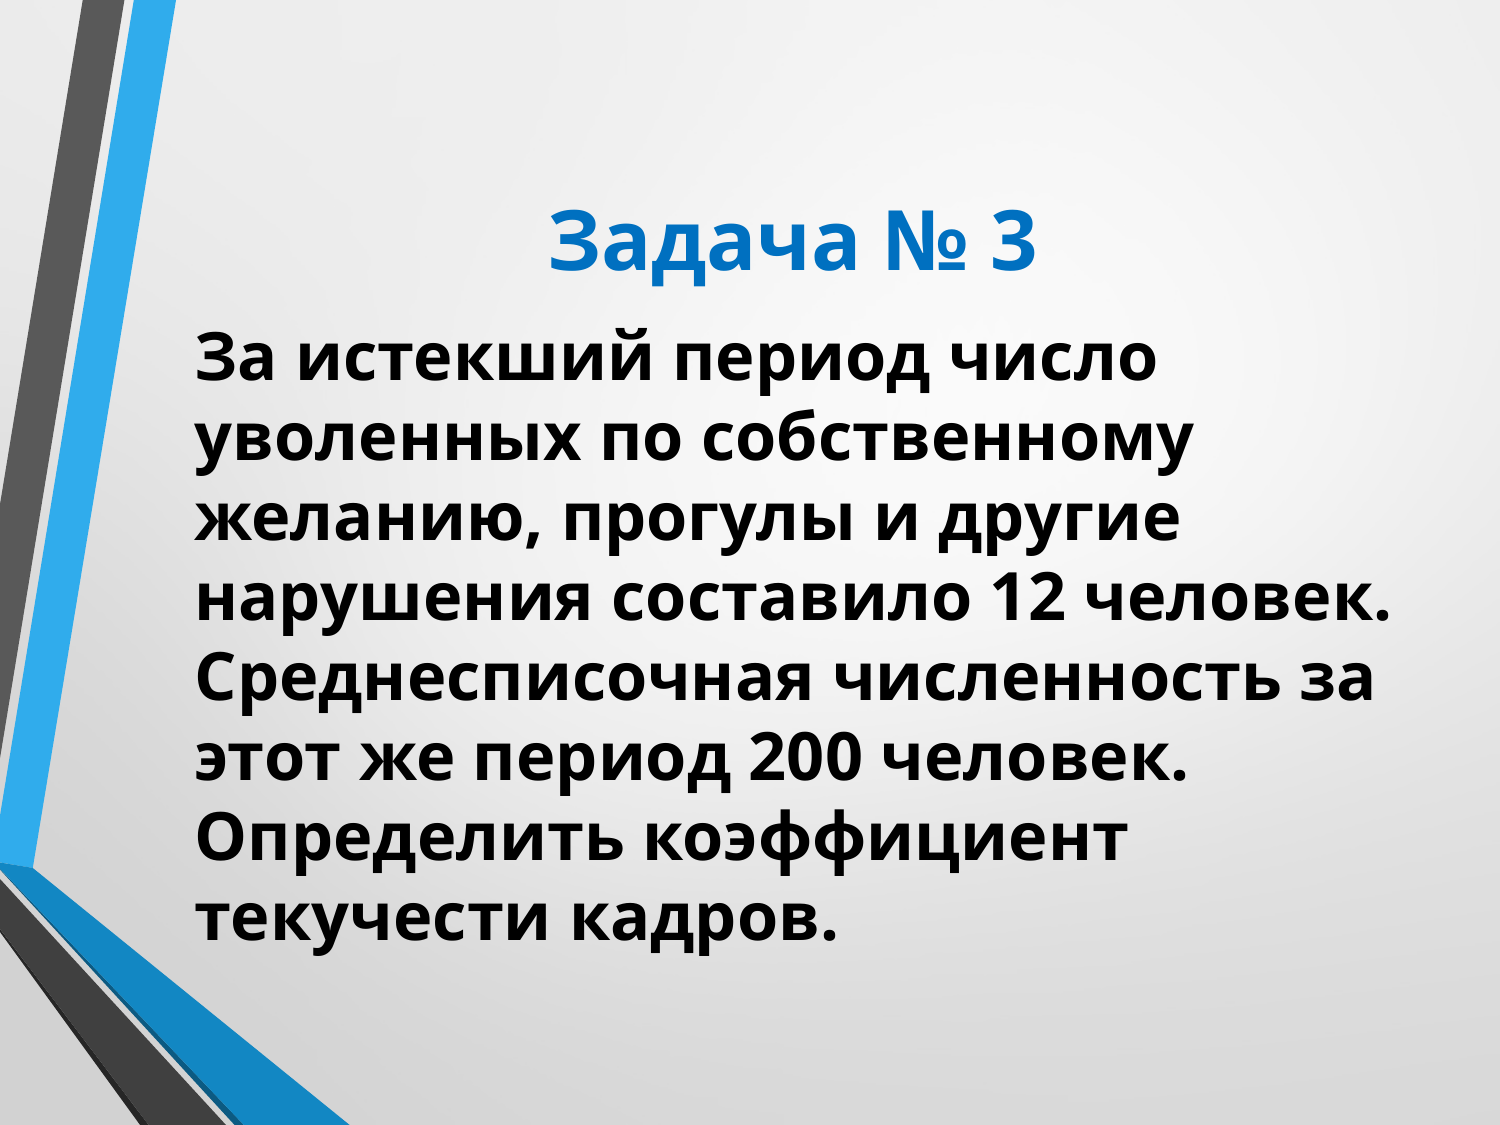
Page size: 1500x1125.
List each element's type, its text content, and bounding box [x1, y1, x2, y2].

list За истекший период число уволенных по собственному желанию, прогулы и другие нарушения составило 12 человек. Среднесписочная численность за этот же период 200 человек. Определить коэффициент текучести кадров. [179, 262, 1447, 1005]
title Задача № 3 [161, 75, 1425, 400]
